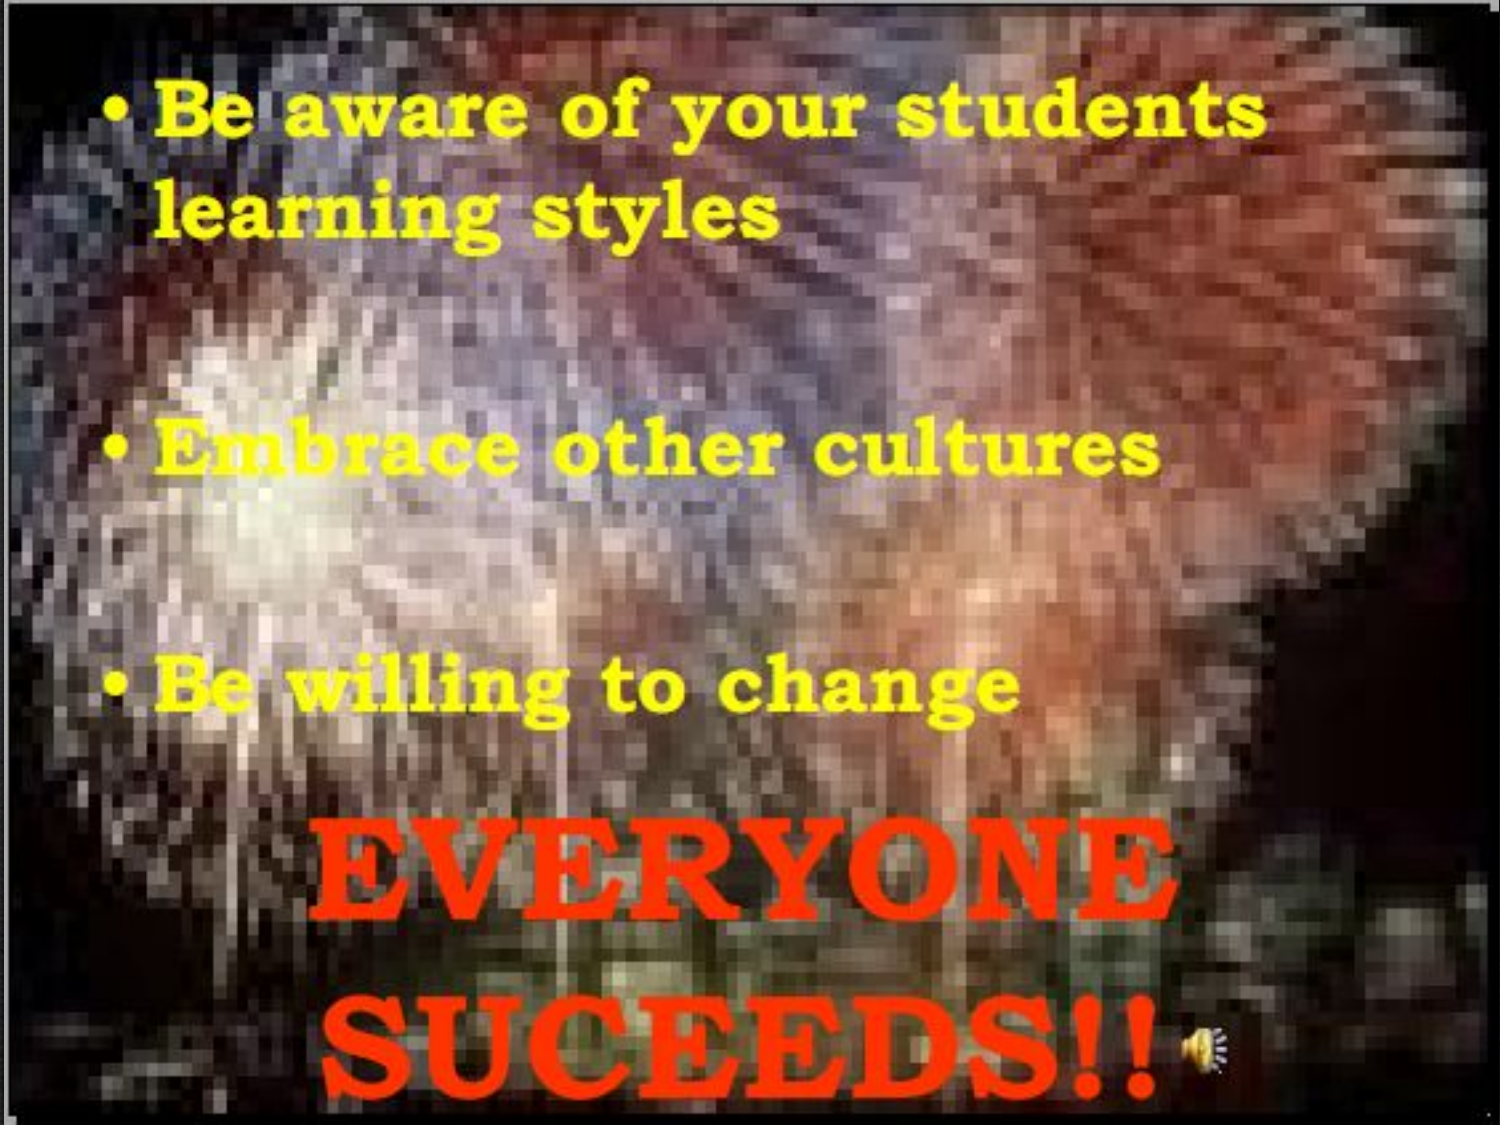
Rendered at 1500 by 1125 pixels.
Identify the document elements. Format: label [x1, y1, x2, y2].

list [3, 0, 1500, 1125]
